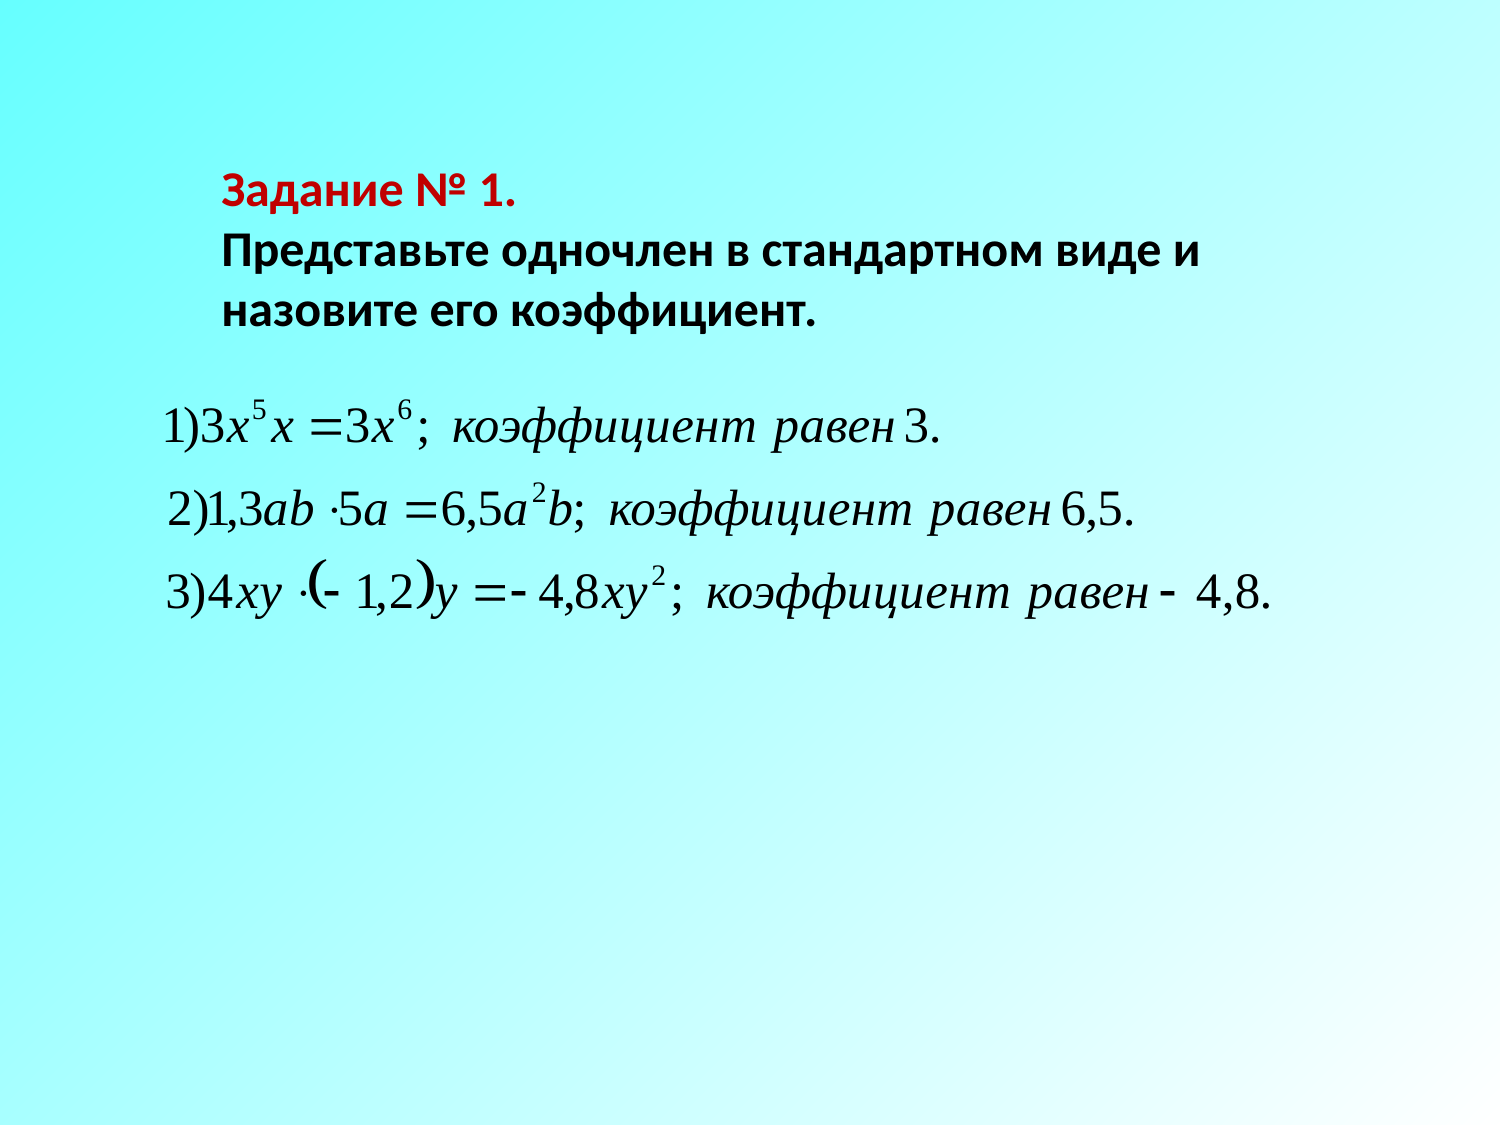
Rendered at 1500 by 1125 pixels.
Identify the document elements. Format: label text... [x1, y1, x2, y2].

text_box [159, 385, 1279, 632]
text_box Задание № 1. Представьте одночлен в стандартном виде и назовите его коэффициент. [206, 148, 1294, 344]
